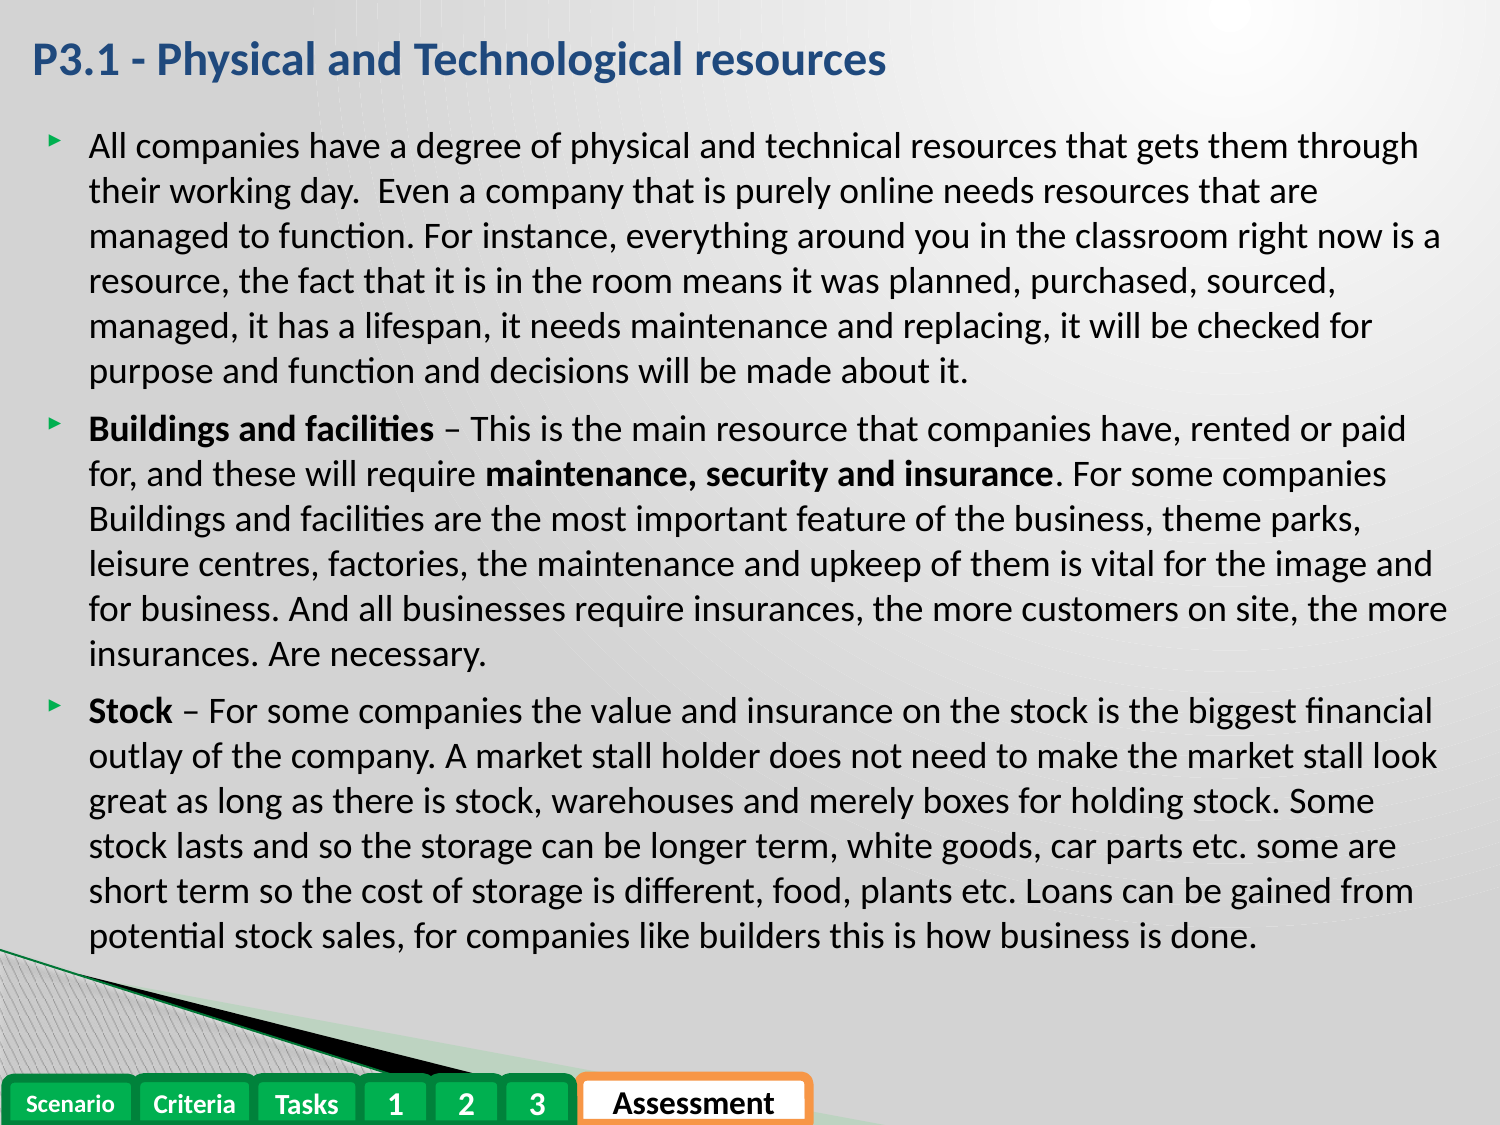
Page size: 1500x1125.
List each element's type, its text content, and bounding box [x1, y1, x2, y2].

title P3.1 - Physical and Technological resources [17, 19, 1489, 94]
list All companies have a degree of physical and technical resources that gets them through their working day. Even a company that is purely online needs resources that are managed to function. For instance, everything around you in the classroom right now is a resource, the fact that it is in the room means it was planned, purchased, sourced, managed, it has a lifespan, it needs maintenance and replacing, it will be checked for purpose and function and decisions will be made about it. Buildings and facilities – This is the main resource that companies have, rented or paid for, and these will require maintenance, security and insurance. For some companies Buildings and facilities are the most important feature of the business, theme parks, leisure centres, factories, the maintenance and upkeep of them is vital for the image and for business. And all businesses require insurances, the more customers on site, the more insurances. Are necessary. Stock – For some companies the value and insurance on the stock is the biggest financial outlay of the company. A market stall holder does not need to make the market stall look great as long as there is stock, warehouses and merely boxes for holding stock. Some stock lasts and so the storage can be longer term, white goods, car parts etc. some are short term so the cost of storage is different, food, plants etc. Loans can be gained from potential stock sales, for companies like builders this is how business is done. [29, 113, 1471, 1012]
